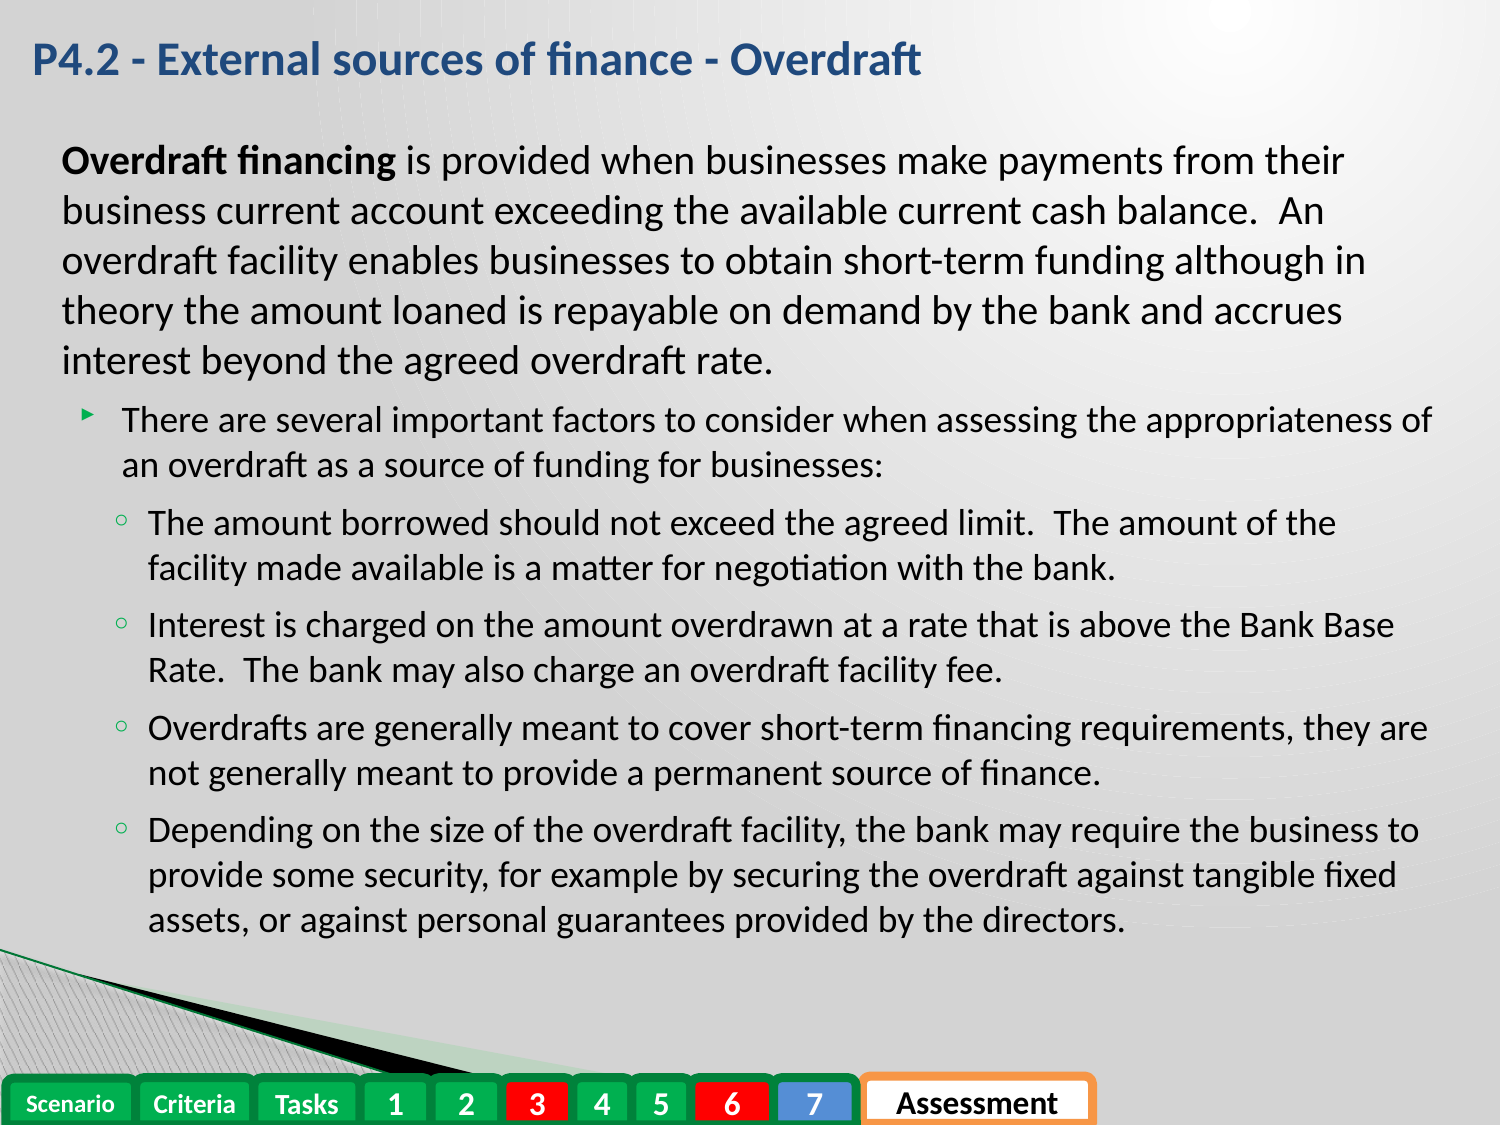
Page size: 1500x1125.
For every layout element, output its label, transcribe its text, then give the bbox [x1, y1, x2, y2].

title P4.2 - External sources of finance - Overdraft [17, 19, 1489, 94]
list Overdraft financing is provided when businesses make payments from their business current account exceeding the available current cash balance. An overdraft facility enables businesses to obtain short-term funding although in theory the amount loaned is repayable on demand by the bank and accrues interest beyond the agreed overdraft rate. There are several important factors to consider when assessing the appropriateness of an overdraft as a source of funding for businesses: The amount borrowed should not exceed the agreed limit. The amount of the facility made available is a matter for negotiation with the bank. Interest is charged on the amount overdrawn at a rate that is above the Bank Base Rate. The bank may also charge an overdraft facility fee. Overdrafts are generally meant to cover short-term financing requirements, they are not generally meant to provide a permanent source of finance. Depending on the size of the overdraft facility, the bank may require the business to provide some security, for example by securing the overdraft against tangible fixed assets, or against personal guarantees provided by the directors. [46, 125, 1454, 1016]
